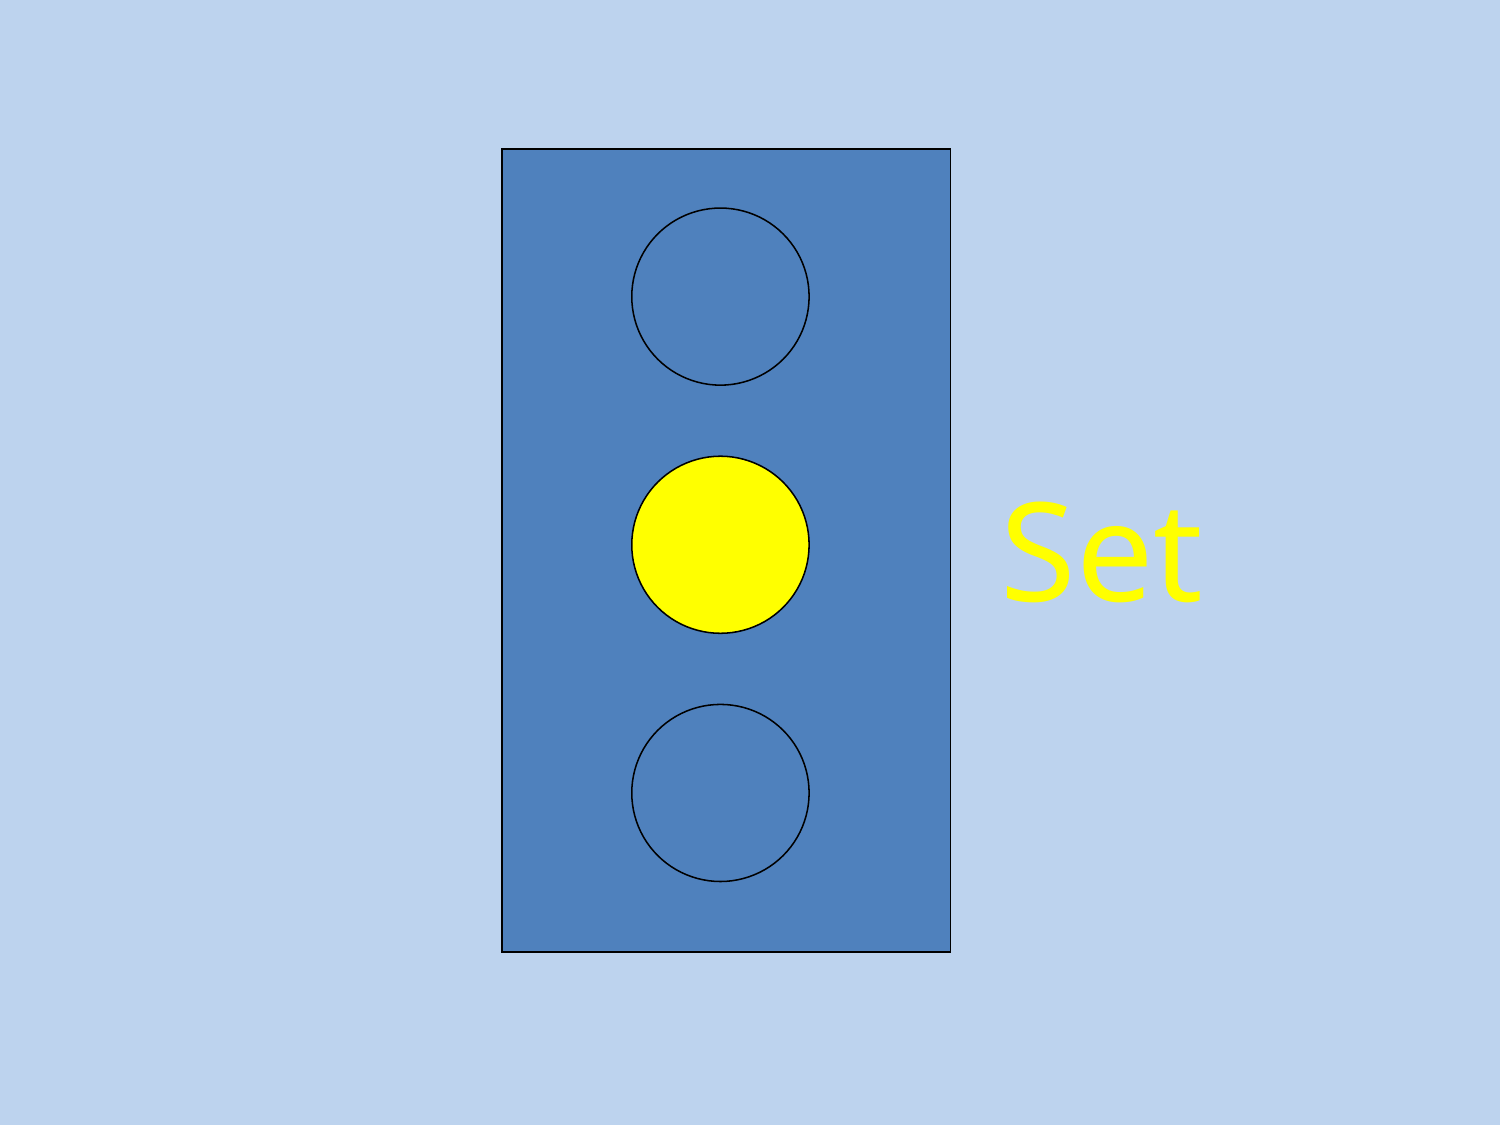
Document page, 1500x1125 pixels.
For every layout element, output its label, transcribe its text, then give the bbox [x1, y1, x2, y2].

text_box [631, 456, 810, 634]
text_box [631, 208, 810, 386]
text_box Set [986, 456, 1435, 636]
text_box [501, 148, 951, 953]
text_box [631, 704, 810, 882]
